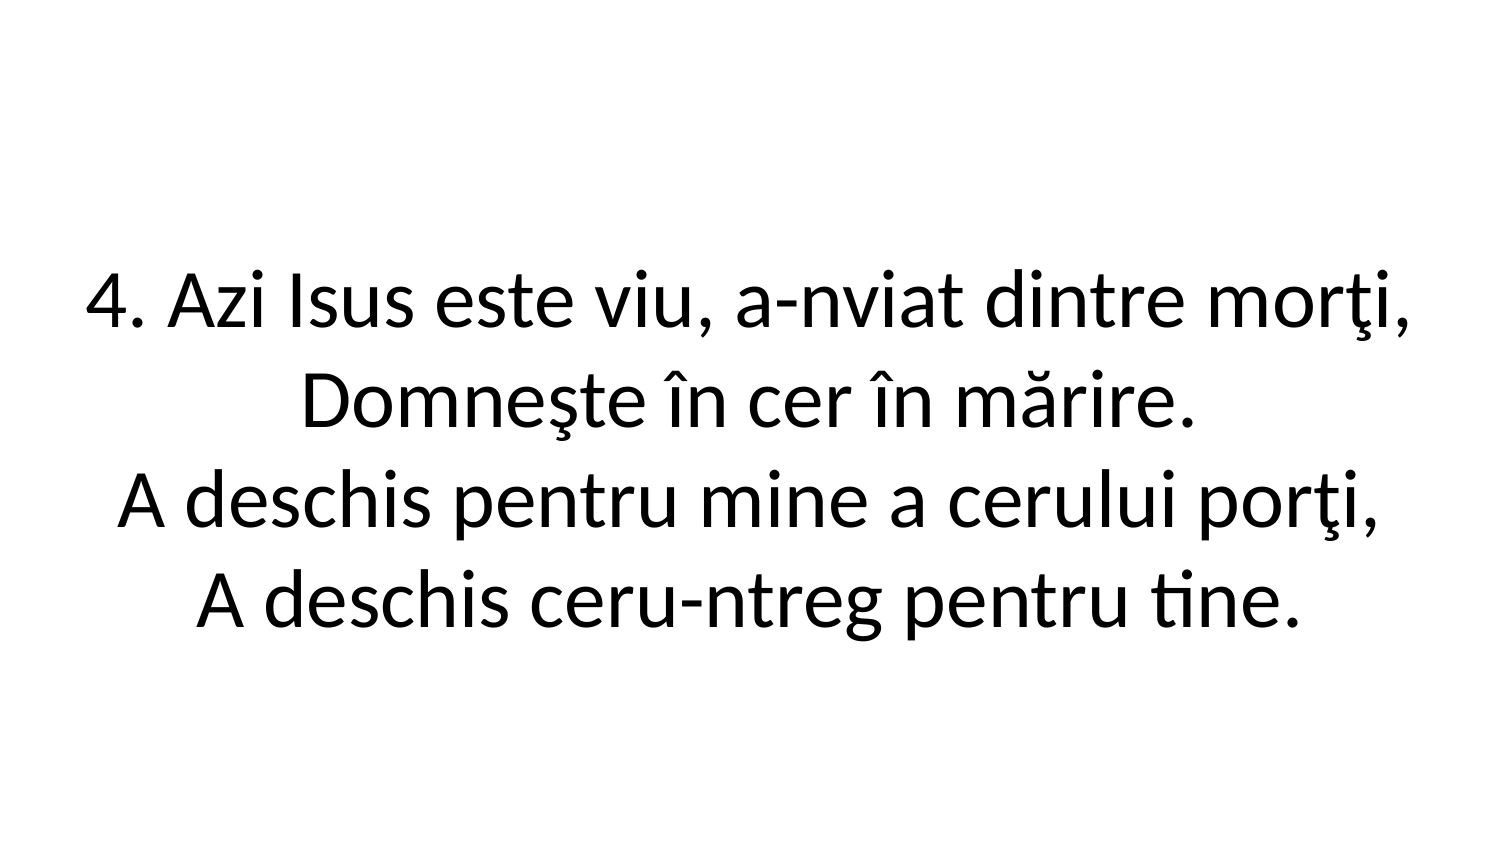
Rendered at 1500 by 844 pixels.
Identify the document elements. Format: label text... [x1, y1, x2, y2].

text_box 4. Azi Isus este viu, a-nviat dintre morţi, Domneşte în cer în mărire. A deschis pentru mine a cerului porţi, A deschis ceru-ntreg pentru tine. [70, 192, 1430, 652]
